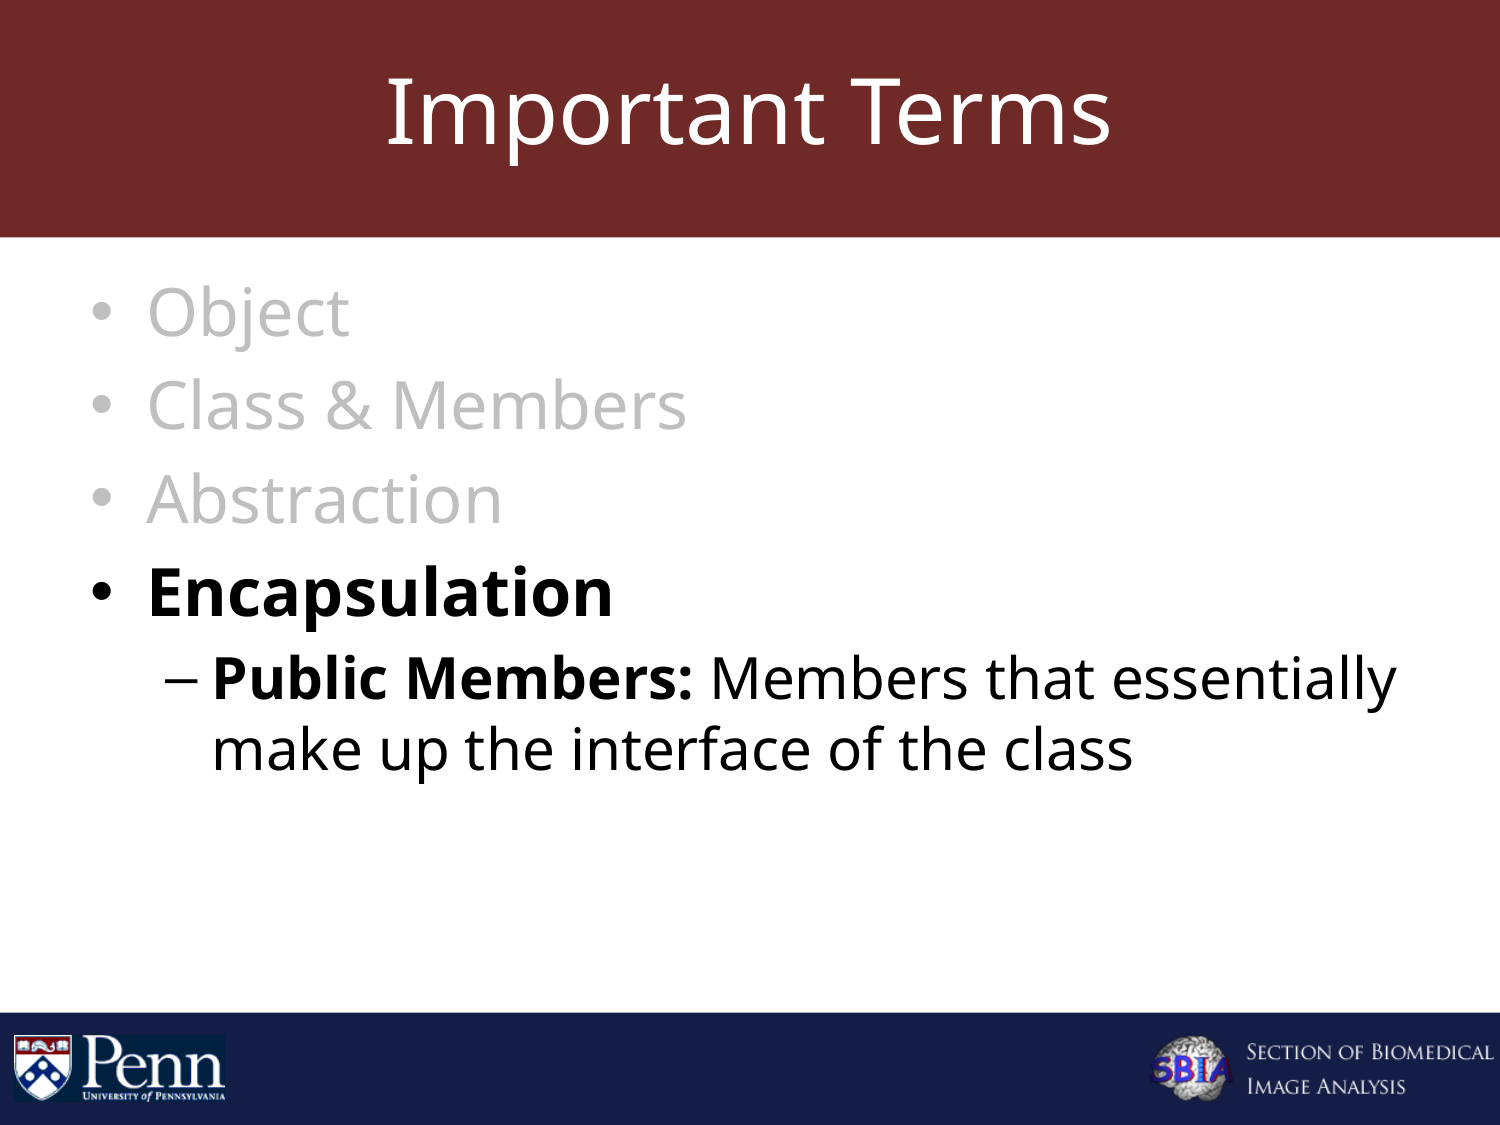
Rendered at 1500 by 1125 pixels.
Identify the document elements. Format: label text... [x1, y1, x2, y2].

picture [14, 1035, 225, 1102]
picture [1149, 1034, 1494, 1103]
title Important Terms [75, 45, 1425, 238]
list Object Class & Members Abstraction Encapsulation Public Members: Members that essentially make up the interface of the class [75, 262, 1425, 1013]
